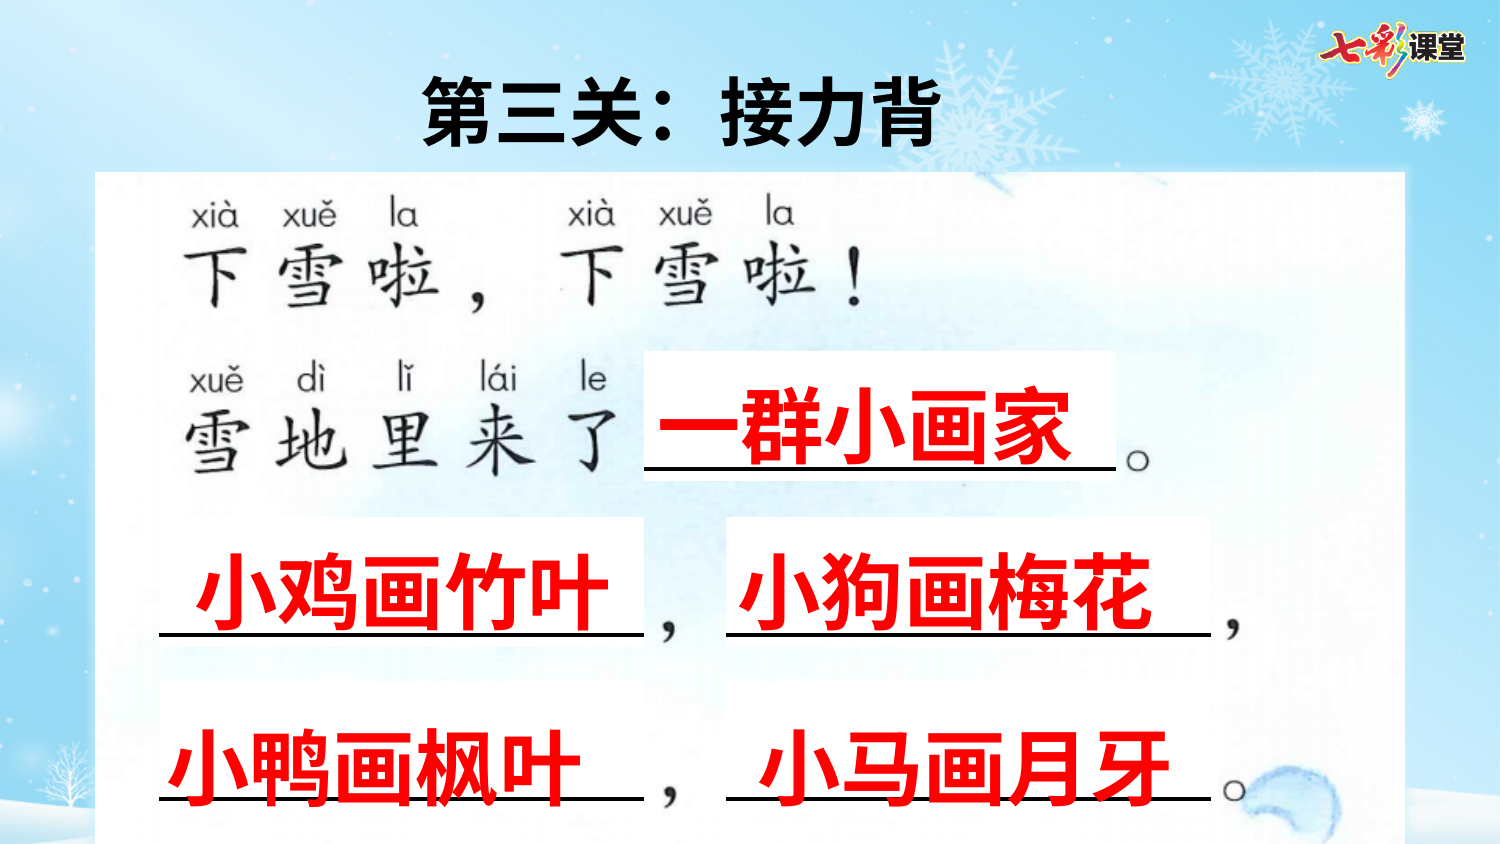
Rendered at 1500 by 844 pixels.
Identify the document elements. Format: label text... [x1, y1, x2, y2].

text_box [159, 680, 644, 811]
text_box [643, 350, 1117, 482]
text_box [726, 680, 1211, 811]
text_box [159, 516, 644, 648]
picture [0, 0, 1500, 844]
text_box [726, 516, 1211, 648]
text_box 第三关：接力背 [408, 14, 1069, 161]
picture [94, 171, 1405, 844]
